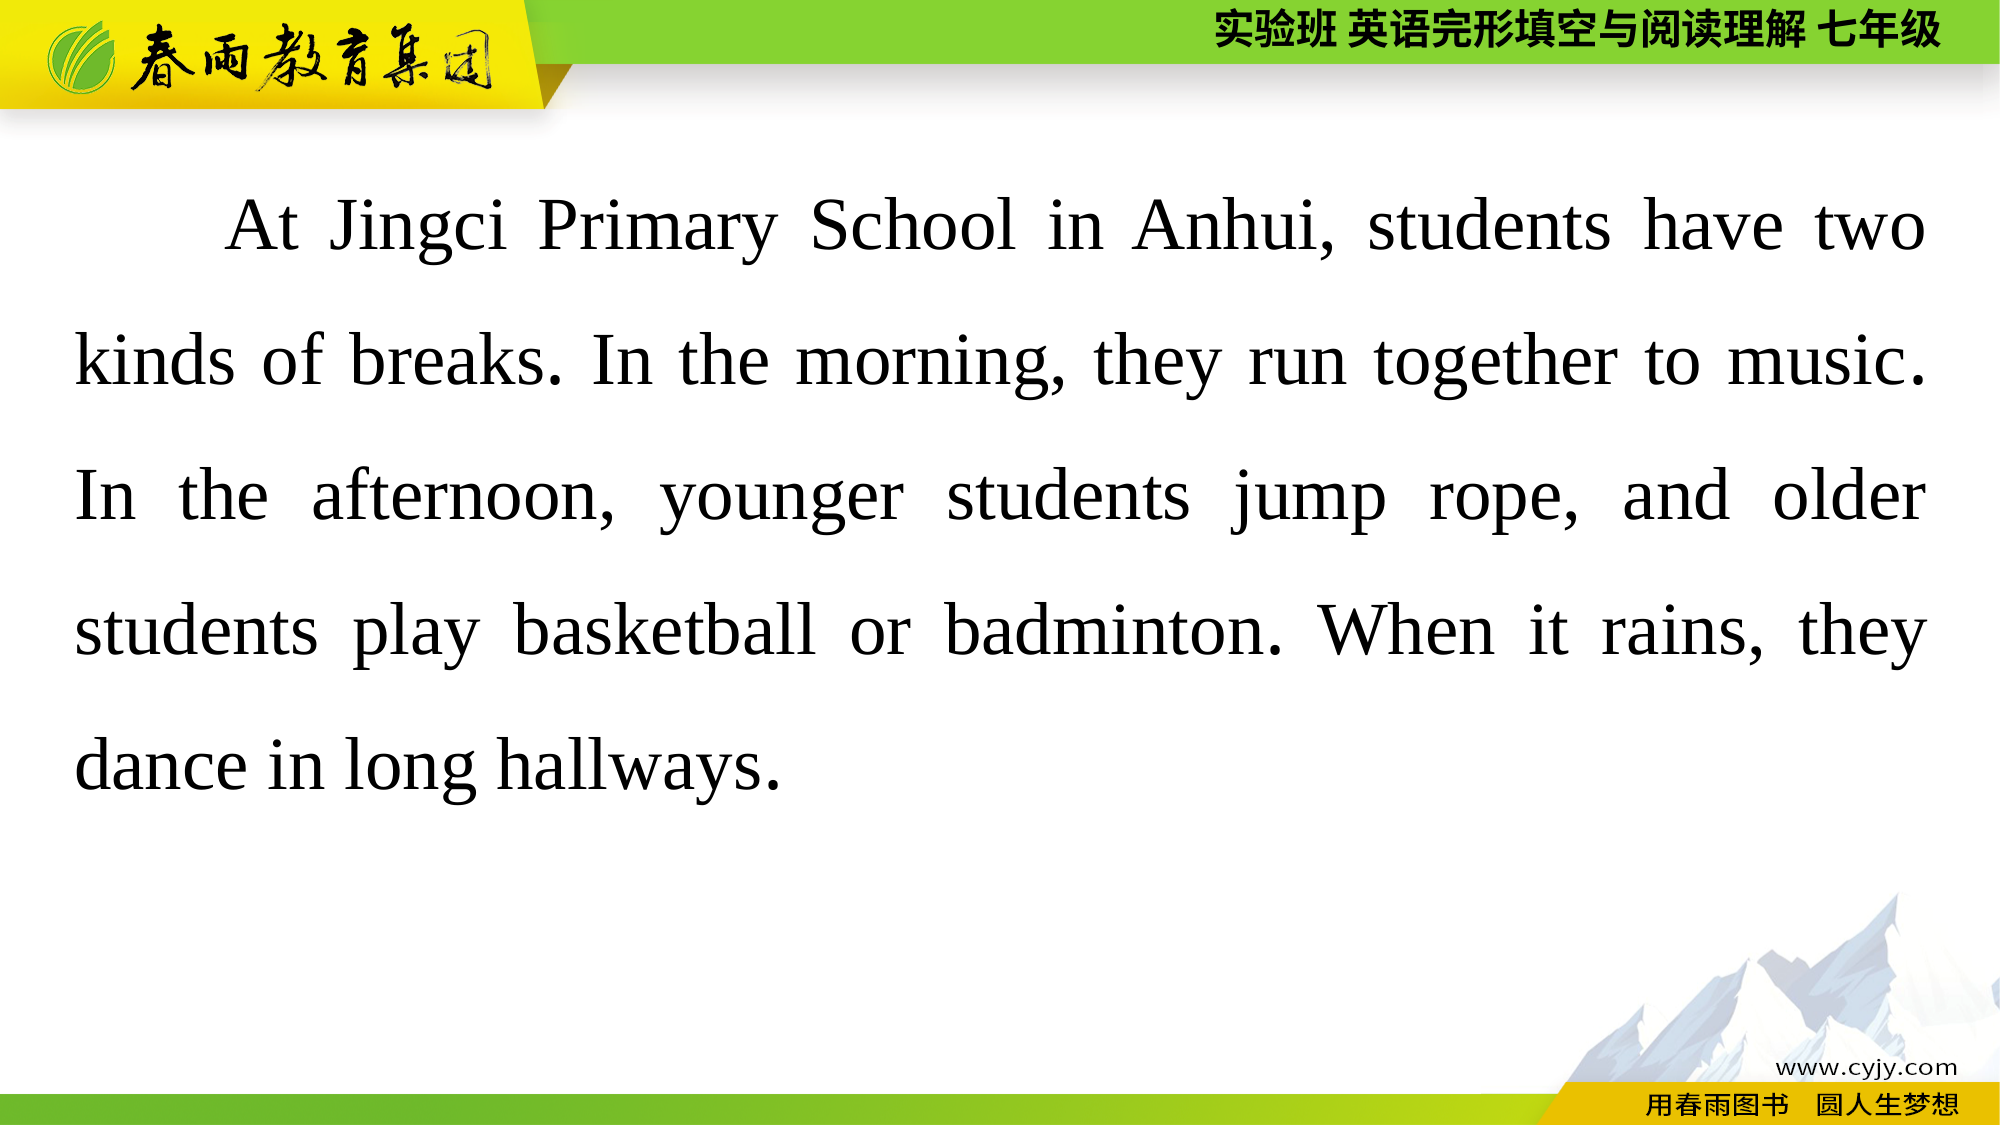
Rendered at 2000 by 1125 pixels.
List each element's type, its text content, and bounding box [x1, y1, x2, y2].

list At Jingci Primary School in Anhui, students have two kinds of breaks. In the morning, they run together to music. In the afternoon, younger students jump rope, and older students play basketball or badminton. When it rains, they dance in long hallways. [59, 122, 1944, 802]
picture [0, 0, 2000, 1125]
